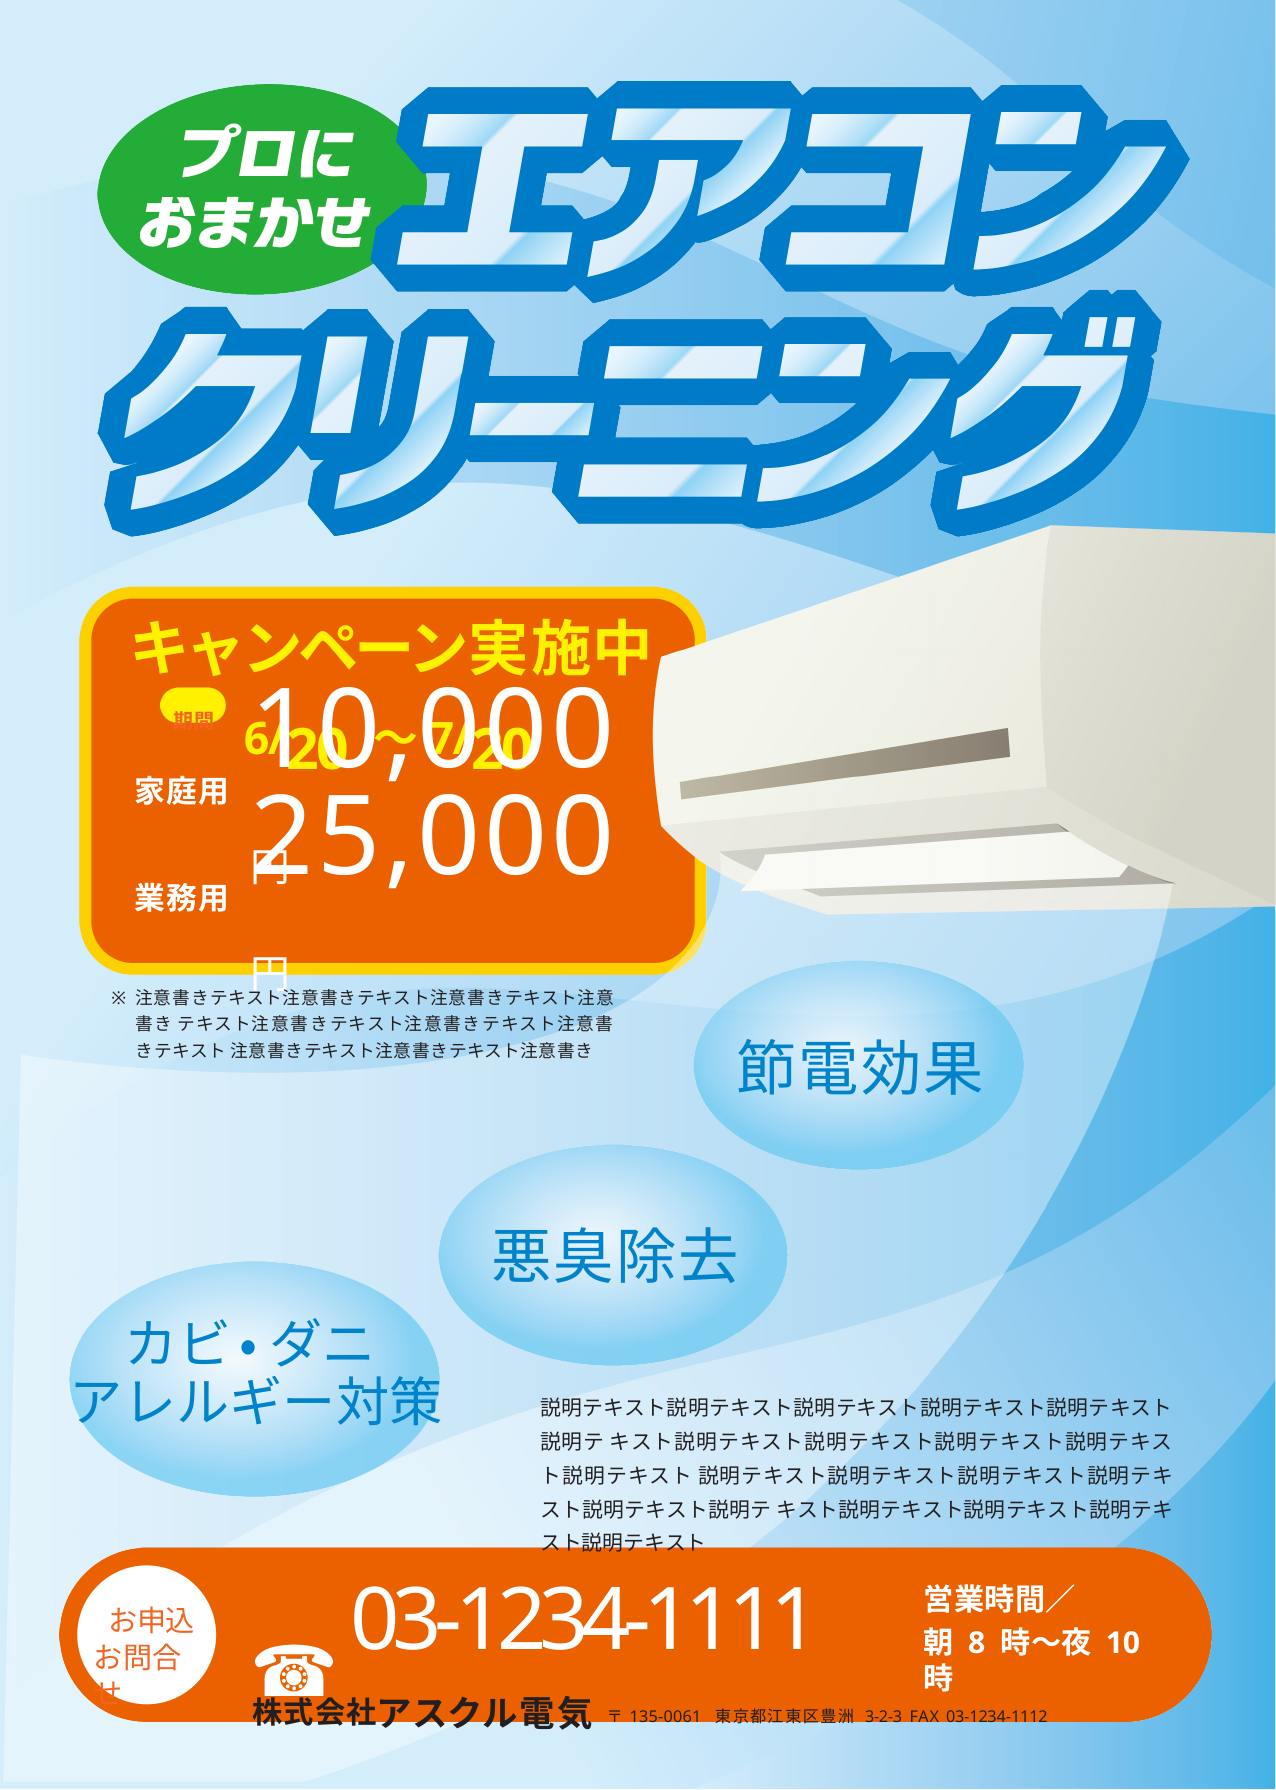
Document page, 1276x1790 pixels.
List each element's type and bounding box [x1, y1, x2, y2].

picture [0, 0, 1276, 1789]
text_box [127, 607, 689, 951]
